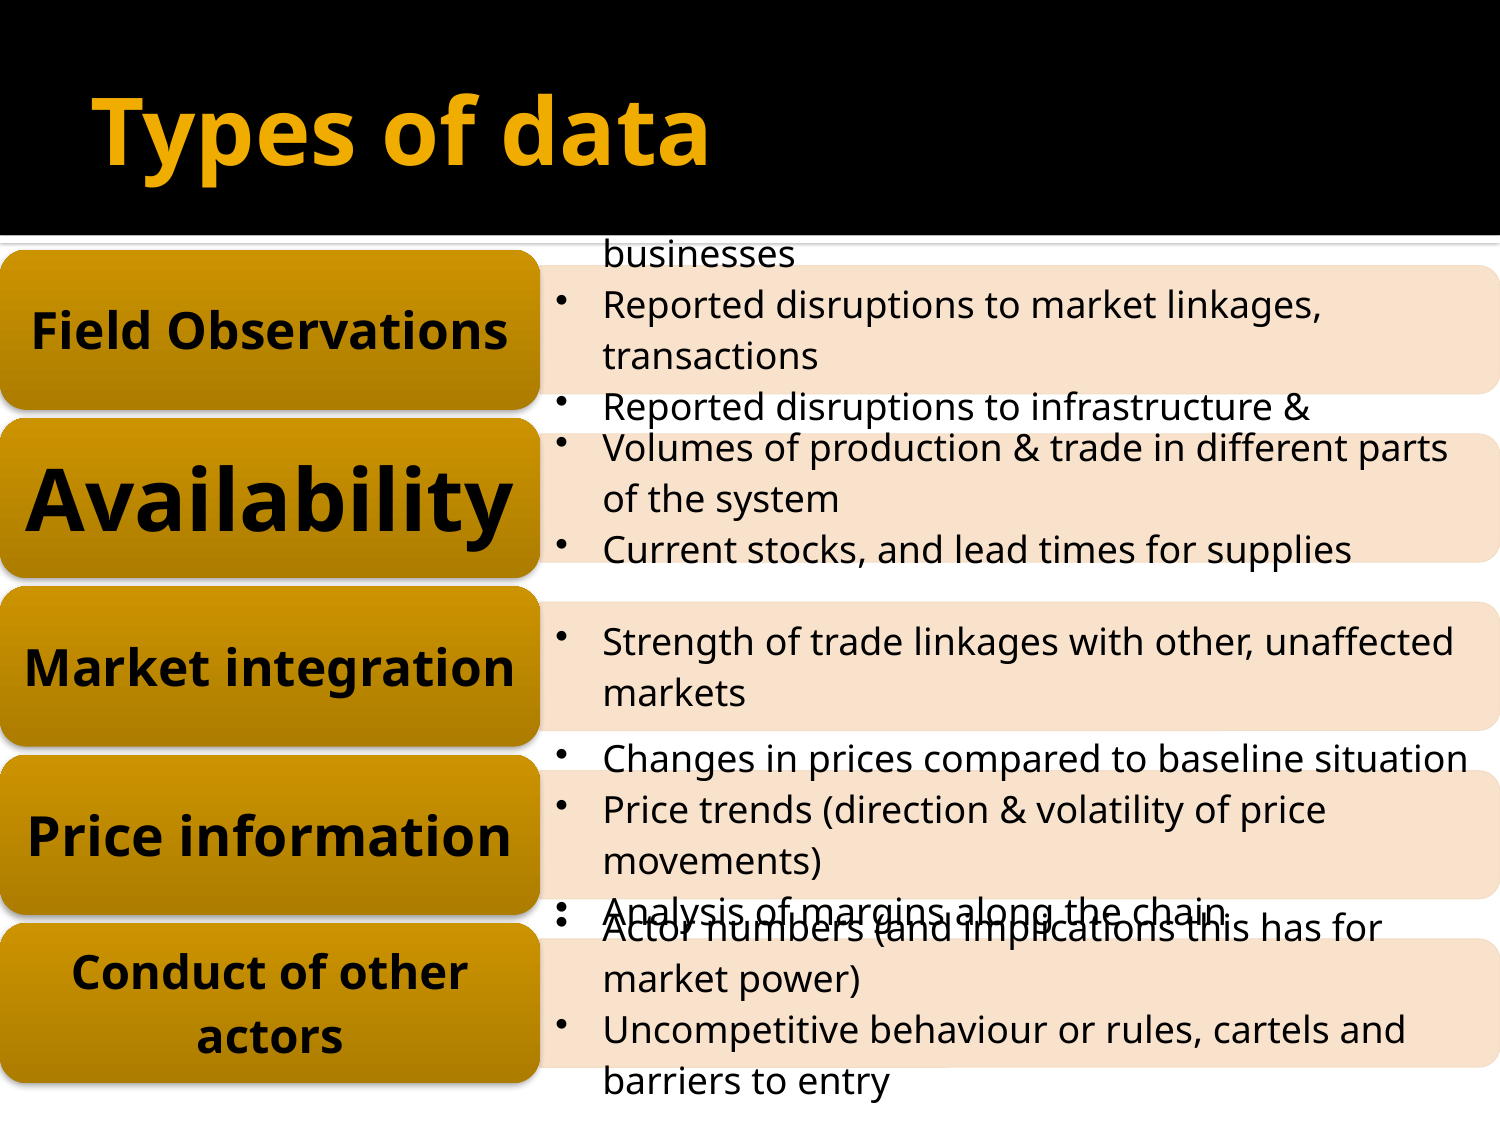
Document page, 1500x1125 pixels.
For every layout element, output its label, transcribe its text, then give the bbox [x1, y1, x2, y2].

title Types of data [75, 25, 1425, 231]
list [0, 249, 1500, 1084]
